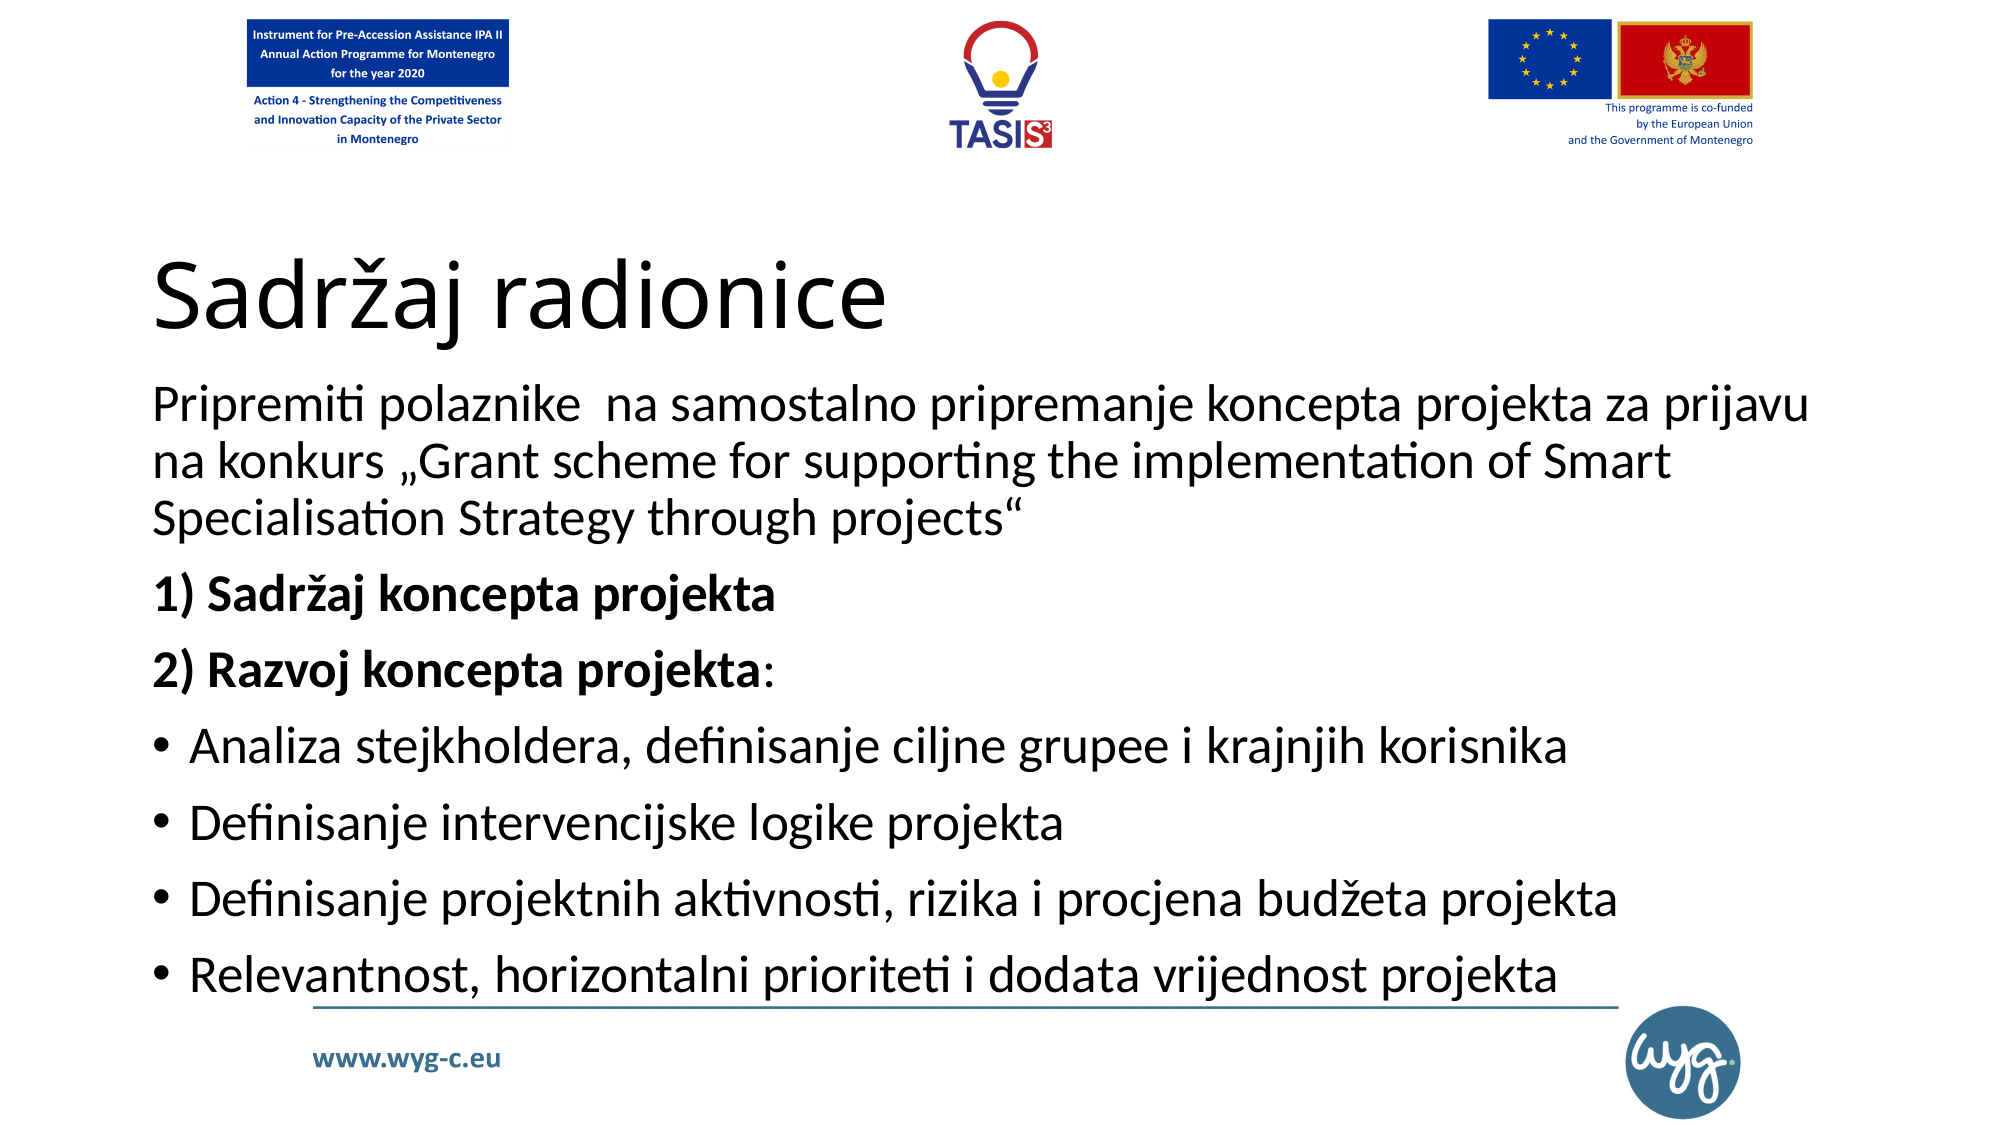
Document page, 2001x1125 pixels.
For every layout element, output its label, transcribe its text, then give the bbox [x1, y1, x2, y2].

picture [246, 19, 1753, 149]
picture [312, 1014, 1743, 1125]
list Pripremiti polaznike na samostalno pripremanje koncepta projekta za prijavu na konkurs „Grant scheme for supporting the implementation of Smart Specialisation Strategy through projects“ 1) Sadržaj koncepta projekta 2) Razvoj koncepta projekta: Analiza stejkholdera, definisanje ciljne grupee i krajnjih korisnika Definisanje intervencijske logike projekta Definisanje projektnih aktivnosti, rizika i procjena budžeta projekta Relevantnost, horizontalni prioriteti i dodata vrijednost projekta [137, 368, 1863, 1014]
title Sadržaj radionice [137, 220, 1863, 368]
